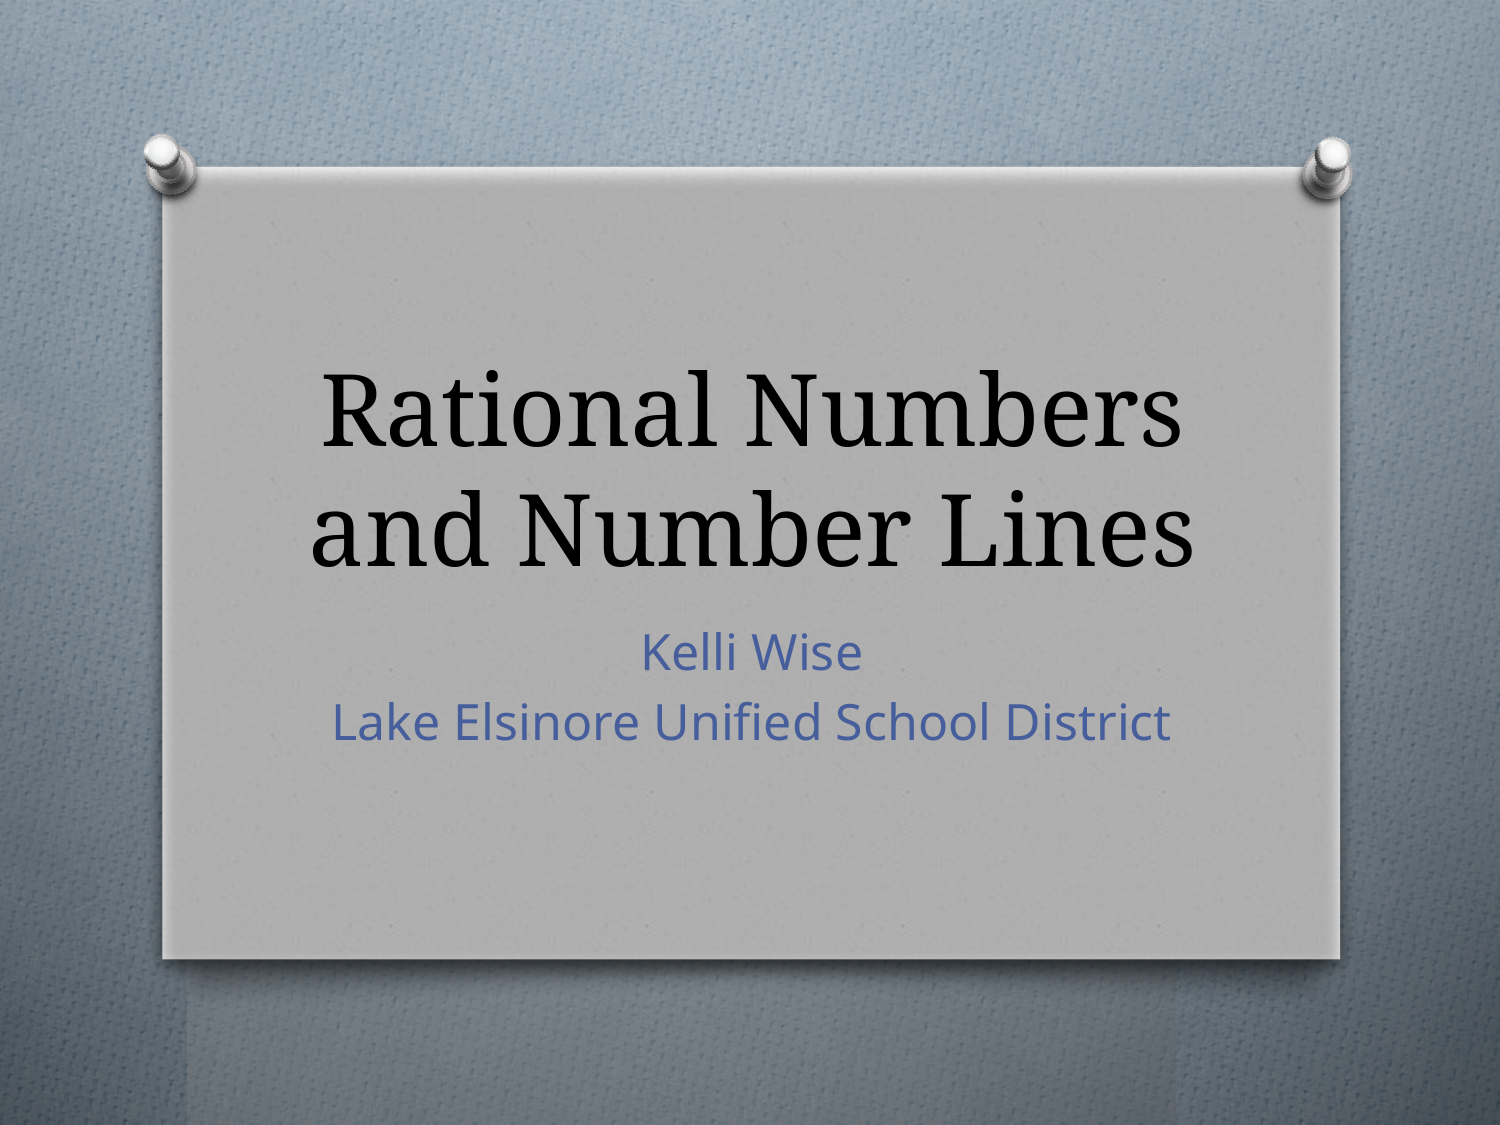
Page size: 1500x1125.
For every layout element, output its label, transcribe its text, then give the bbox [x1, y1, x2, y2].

picture [112, 100, 235, 224]
picture [1274, 109, 1396, 230]
subtitle Kelli Wise Lake Elsinore Unified School District [283, 612, 1221, 863]
title Rational Numbers and Number Lines [283, 294, 1223, 595]
